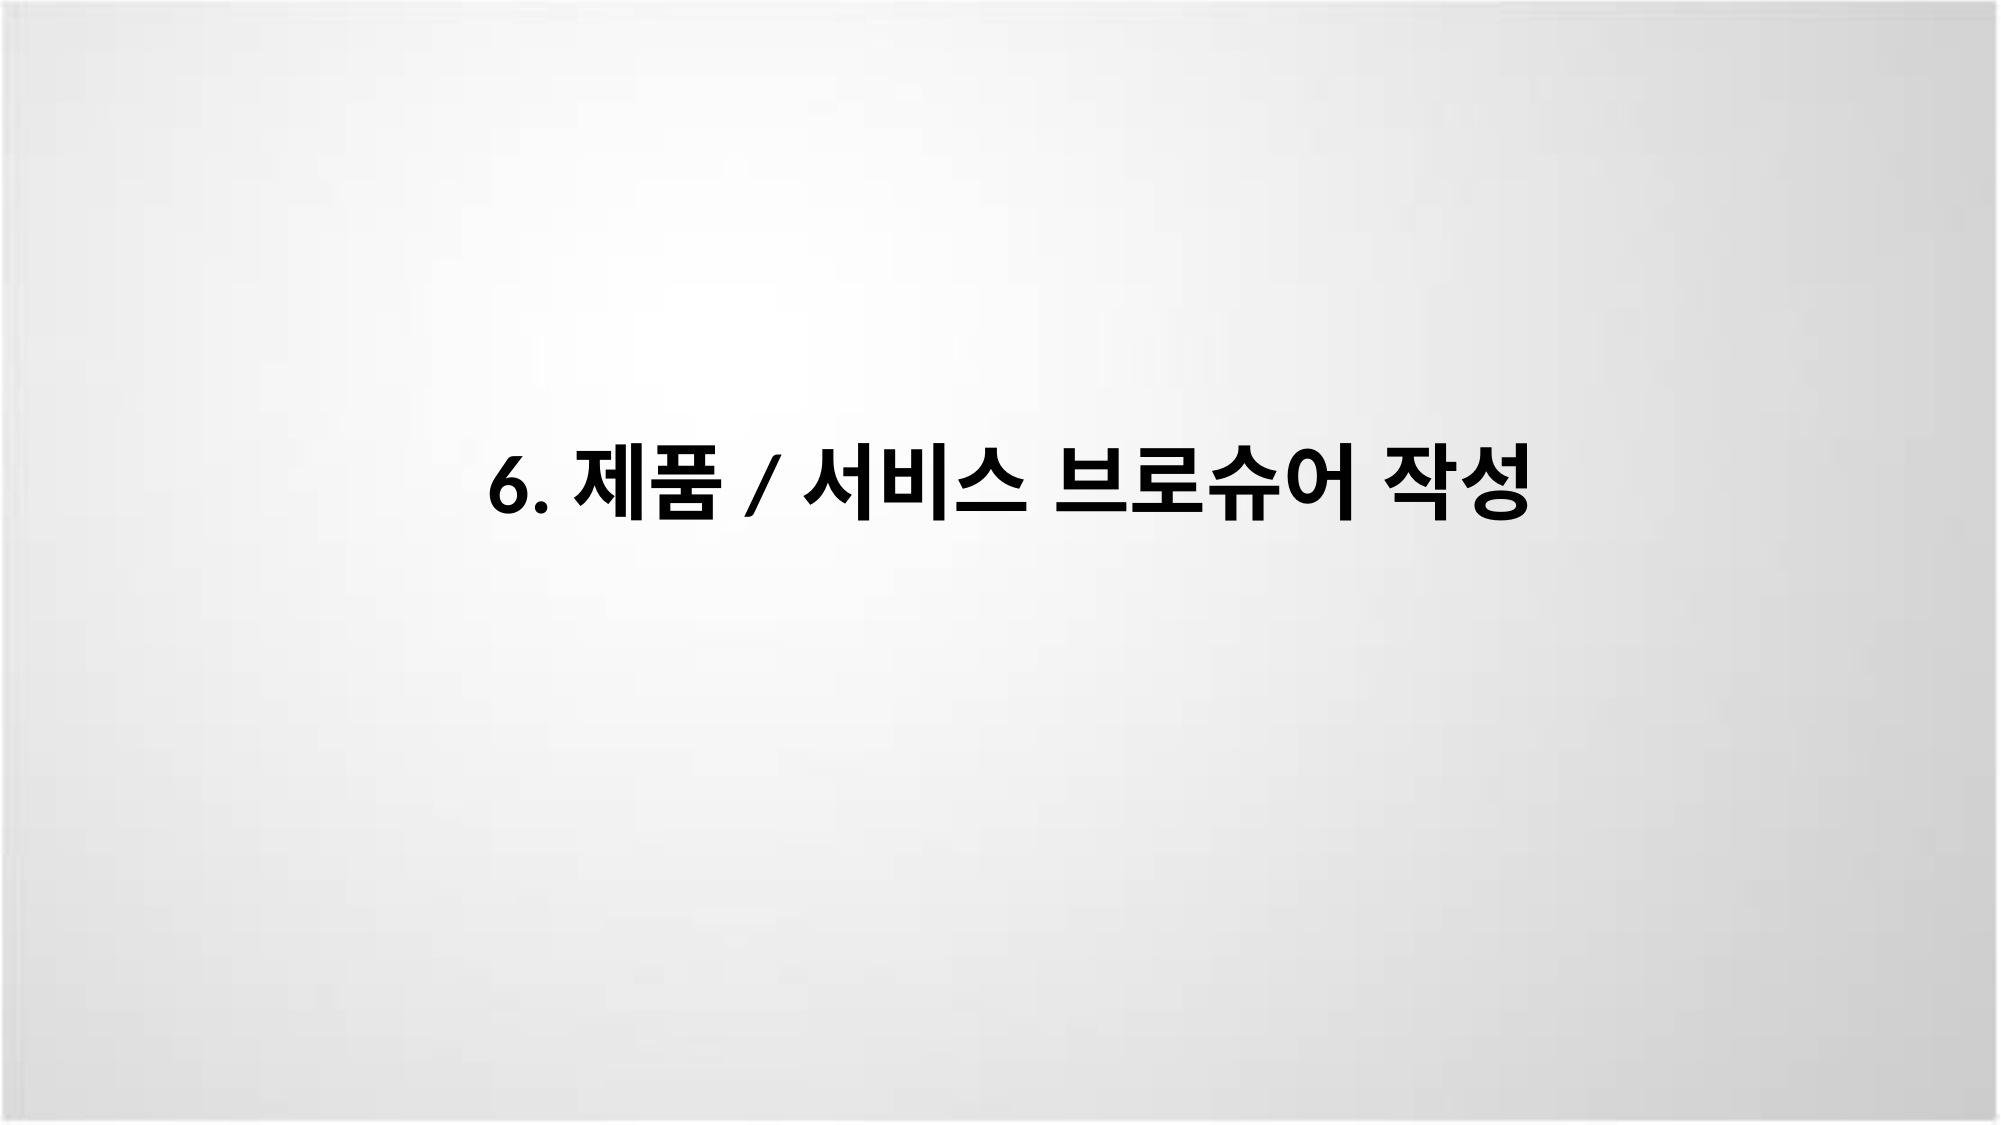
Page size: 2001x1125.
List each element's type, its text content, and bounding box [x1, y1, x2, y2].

title 6.제품/서비스 브로슈어 작성 [102, 184, 1921, 576]
picture [0, 0, 2001, 1125]
